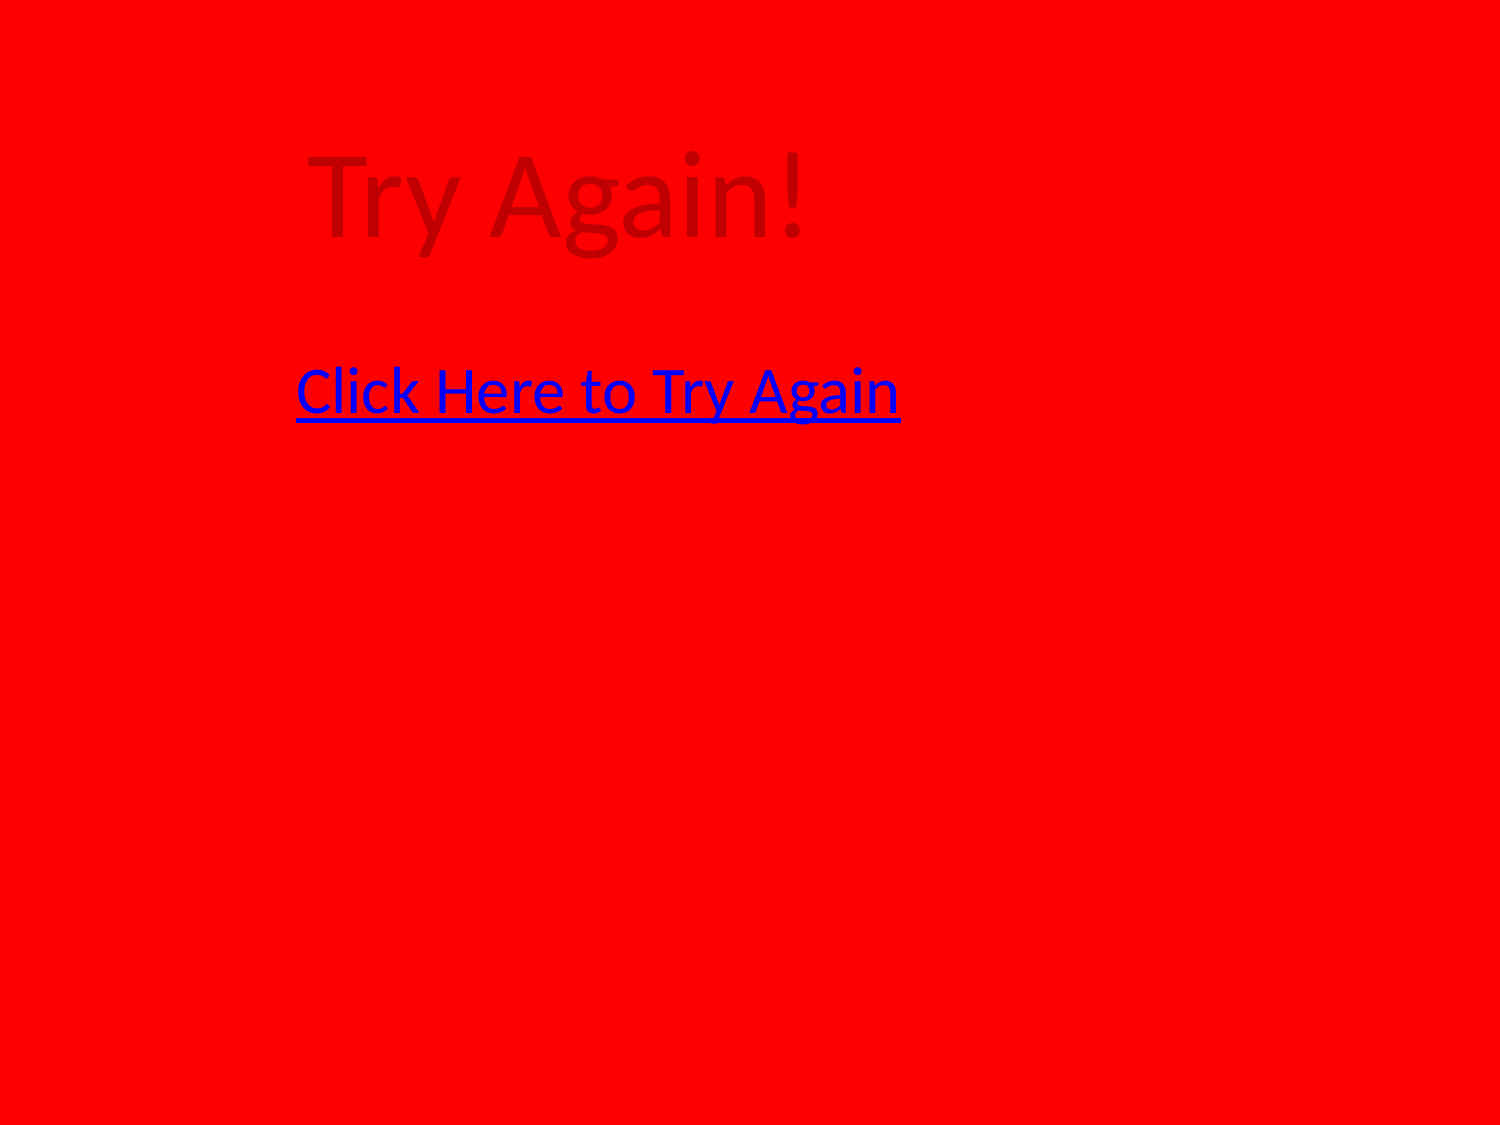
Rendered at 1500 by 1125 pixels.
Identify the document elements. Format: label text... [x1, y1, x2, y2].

text_box Click Here to Try Again [281, 339, 1383, 435]
text_box Try Again! [292, 105, 1196, 271]
